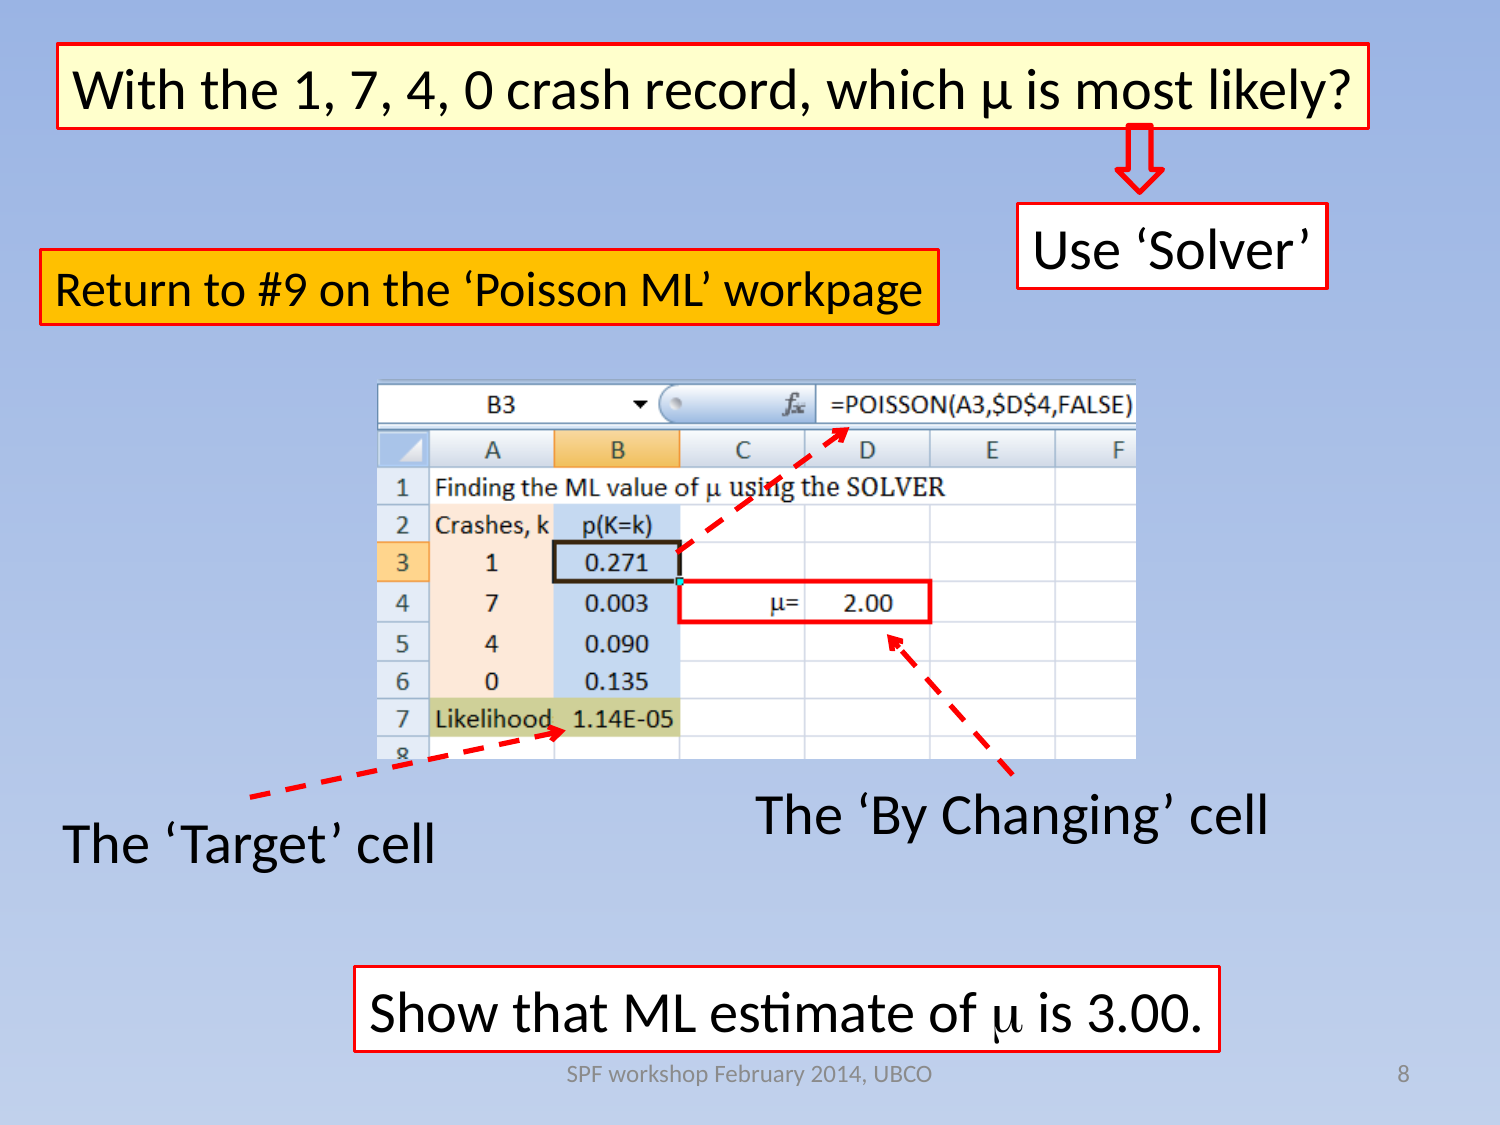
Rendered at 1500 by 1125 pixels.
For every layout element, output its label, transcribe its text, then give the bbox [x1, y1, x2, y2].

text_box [676, 426, 850, 553]
text_box [1116, 124, 1164, 193]
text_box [886, 633, 1013, 776]
text_box Use ‘Solver’ [1017, 203, 1328, 289]
text_box Show that ML estimate of m is 3.00. [354, 966, 1220, 1052]
text_box With the 1, 7, 4, 0 crash record, which μ is most likely? [57, 43, 1369, 129]
slide_number 8 [1074, 1042, 1425, 1103]
picture [377, 378, 1136, 760]
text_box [249, 730, 566, 798]
text_box The ‘Target’ cell [47, 797, 453, 882]
text_box The ‘By Changing’ cell [740, 768, 1286, 854]
text_box Return to #9 on the ‘Poisson ML’ workpage [40, 249, 939, 325]
footer SPF workshop February 2014, UBCO [512, 1052, 988, 1103]
